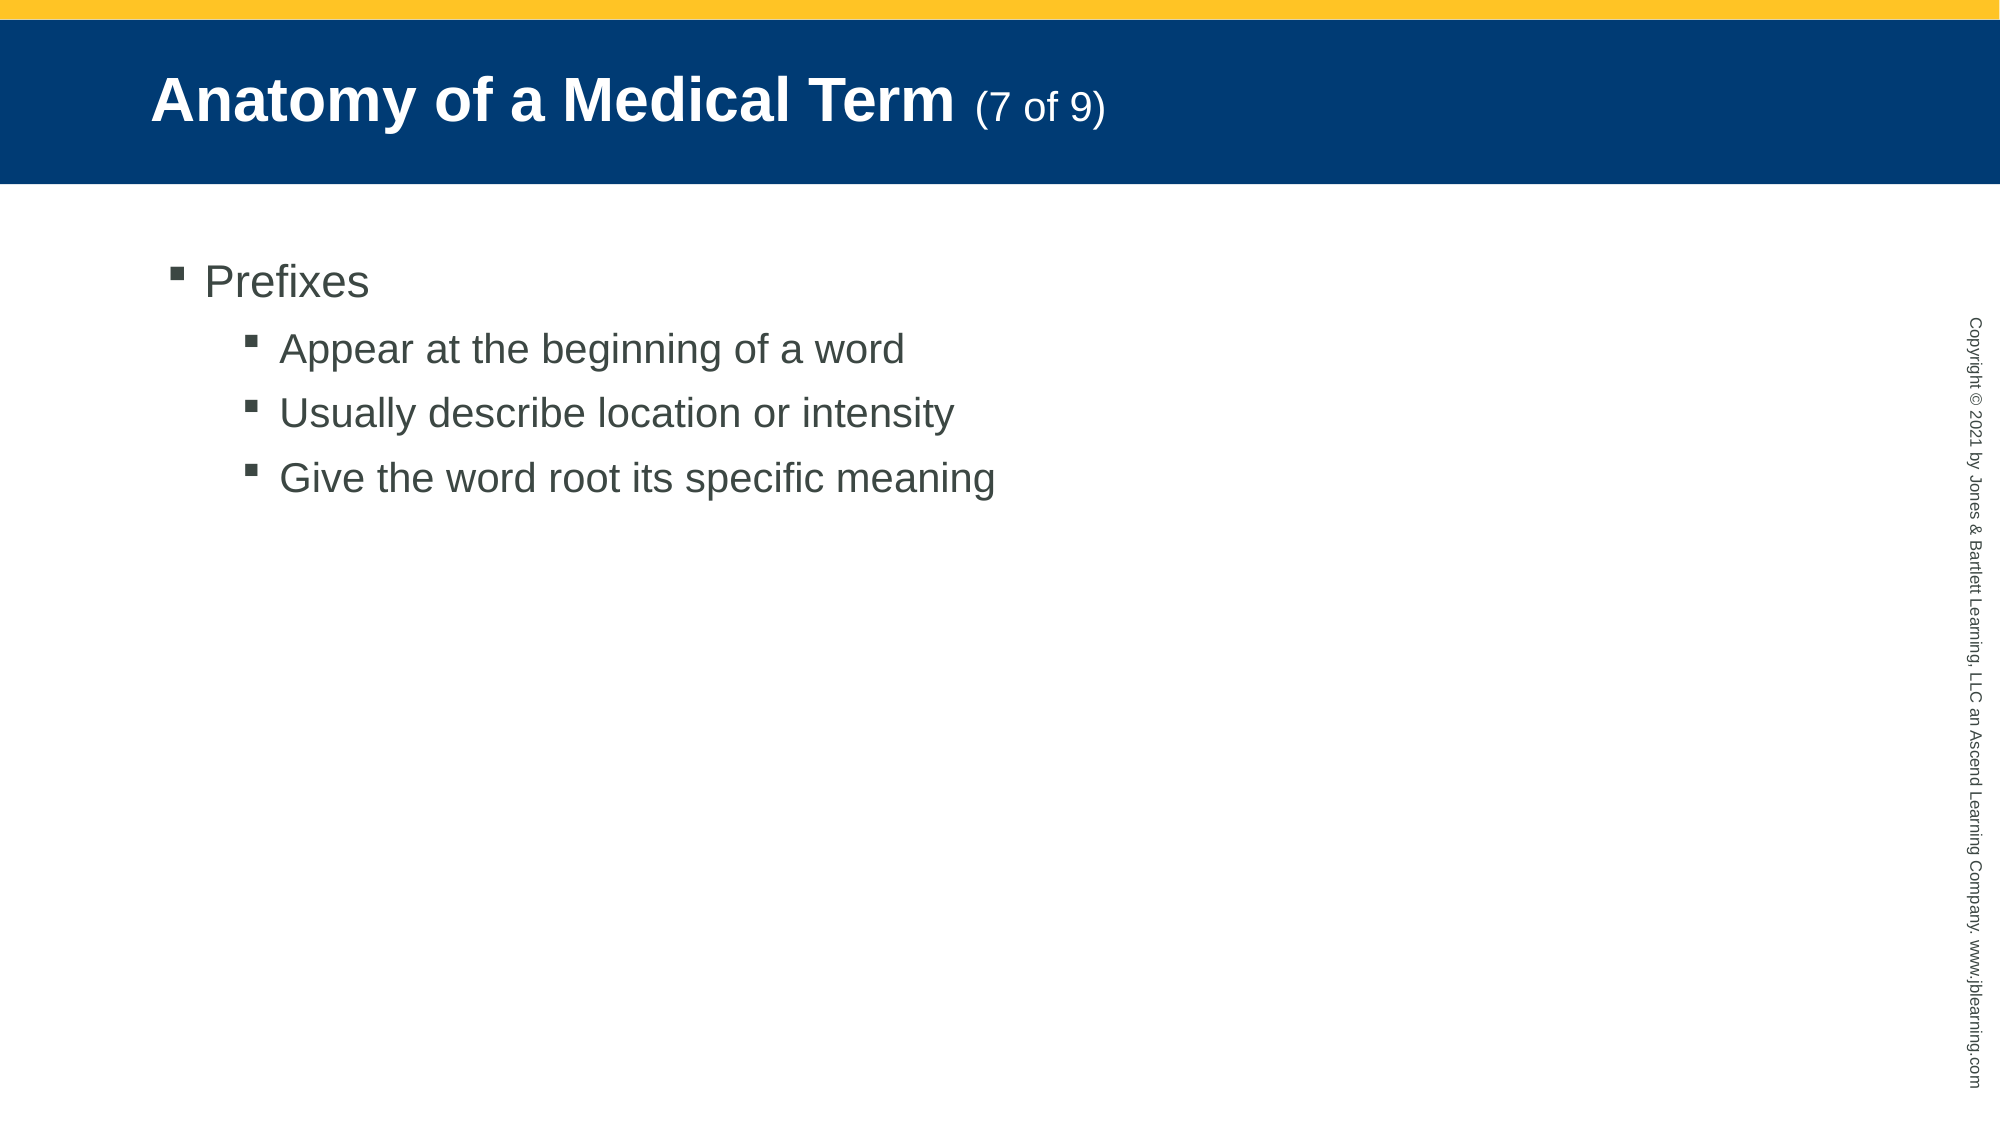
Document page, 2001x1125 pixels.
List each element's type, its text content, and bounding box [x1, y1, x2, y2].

title Anatomy of a Medical Term (7 of 9) [0, 19, 2000, 185]
list Prefixes Appear at the beginning of a word Usually describe location or intensity Give the word root its specific meaning [151, 244, 1840, 1016]
